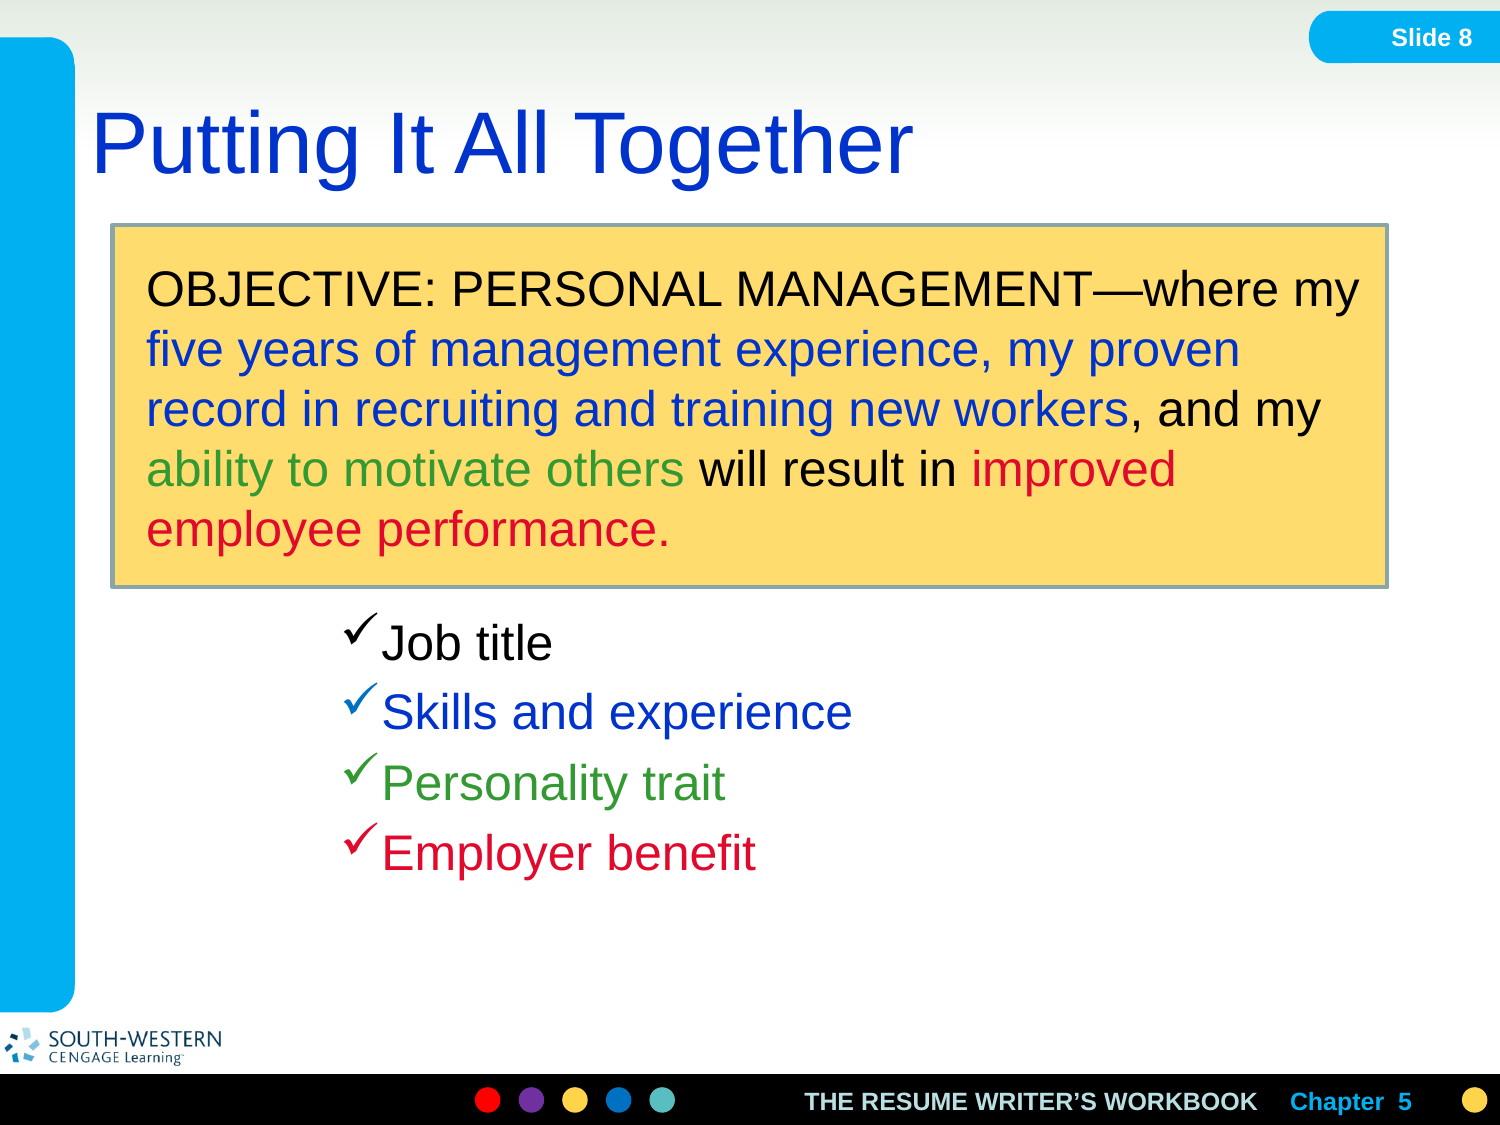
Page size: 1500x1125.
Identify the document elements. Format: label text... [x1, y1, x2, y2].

footer Chapter 5 [1274, 1075, 1476, 1125]
text_box OBJECTIVE: PERSONAL MANAGEMENT—where my five years of management experience, my proven record in recruiting and training new workers, and my ability to motivate others will result in improved employee performance. [110, 223, 1389, 589]
title Putting It All Together [74, 44, 1426, 233]
slide_number Slide 8 [1312, 13, 1488, 93]
picture [0, 1022, 225, 1073]
list Job title Skills and experience Personality trait Employer benefit [99, 237, 1451, 981]
